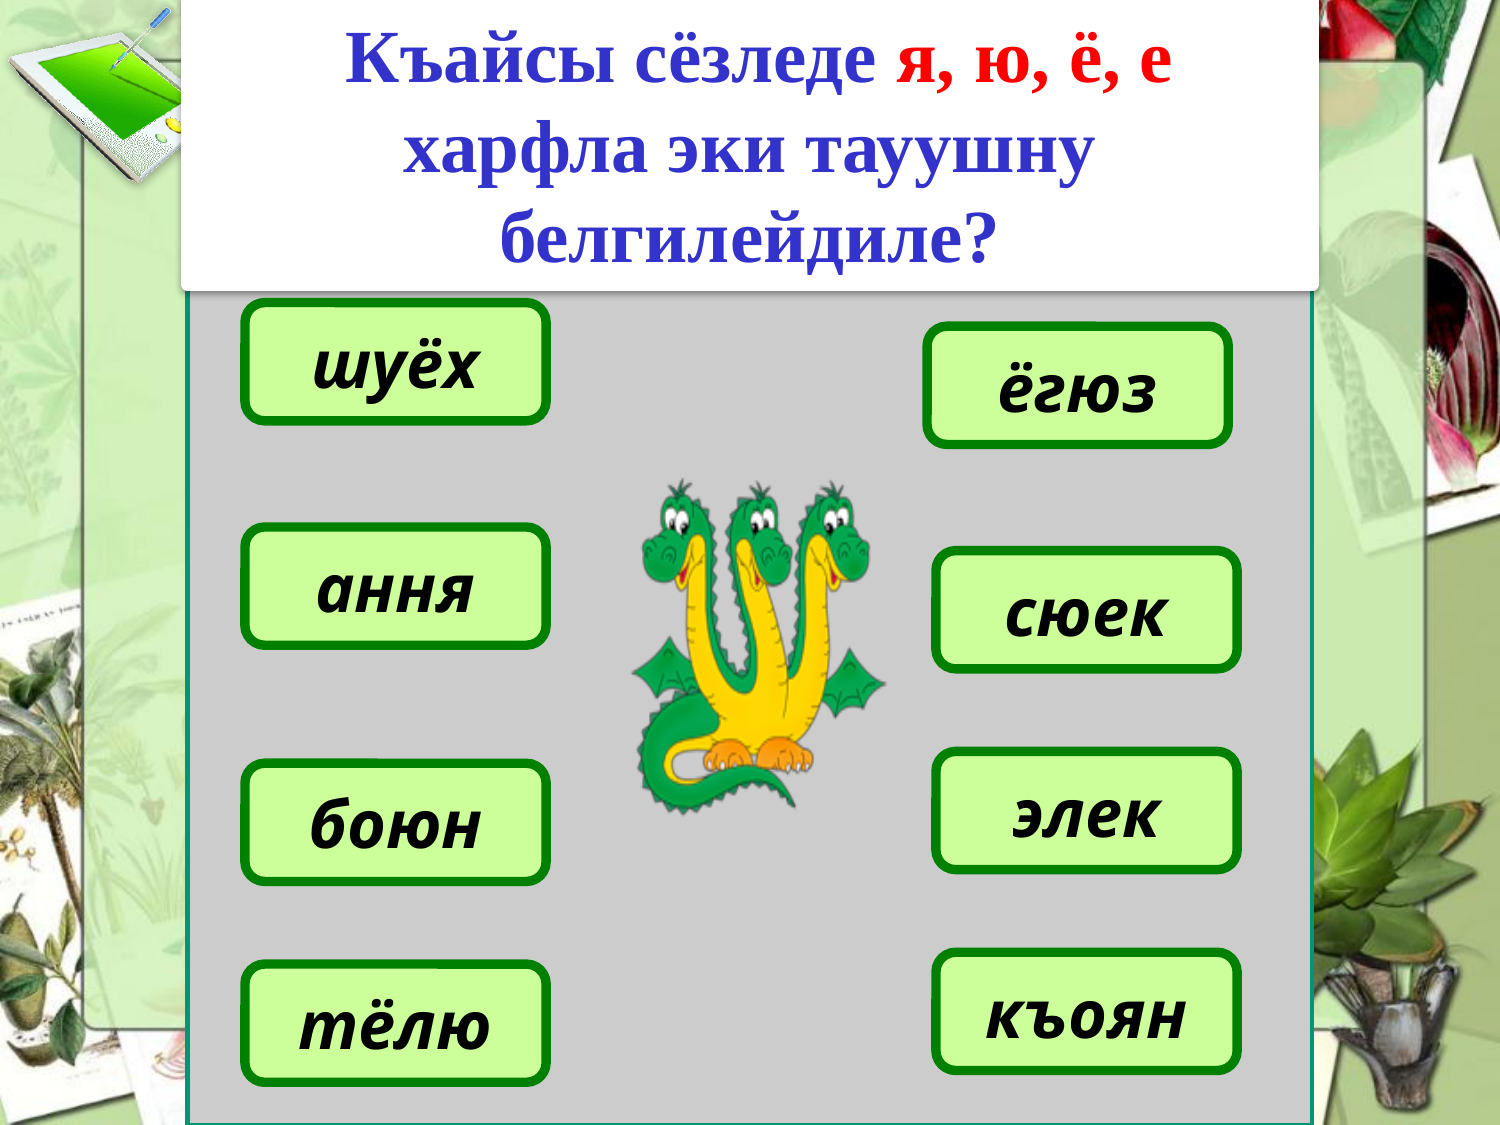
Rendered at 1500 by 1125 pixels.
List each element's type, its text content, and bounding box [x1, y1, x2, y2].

picture [0, 0, 185, 1125]
text_box ёгюз [927, 326, 1229, 445]
text_box сюек [935, 550, 1238, 669]
text_box [185, 295, 1314, 1125]
text_box къоян [935, 952, 1238, 1071]
picture [1314, 0, 1500, 1125]
text_box ання [244, 526, 547, 646]
text_box тёлю [244, 964, 547, 1083]
text_box боюн [244, 763, 547, 882]
text_box Къайсы сёзледе я, ю, ё, е харфла эки тауушну белгилейдиле? [184, 0, 1316, 288]
text_box элек [935, 751, 1238, 870]
text_box шуёх [244, 302, 547, 421]
picture [625, 467, 892, 822]
